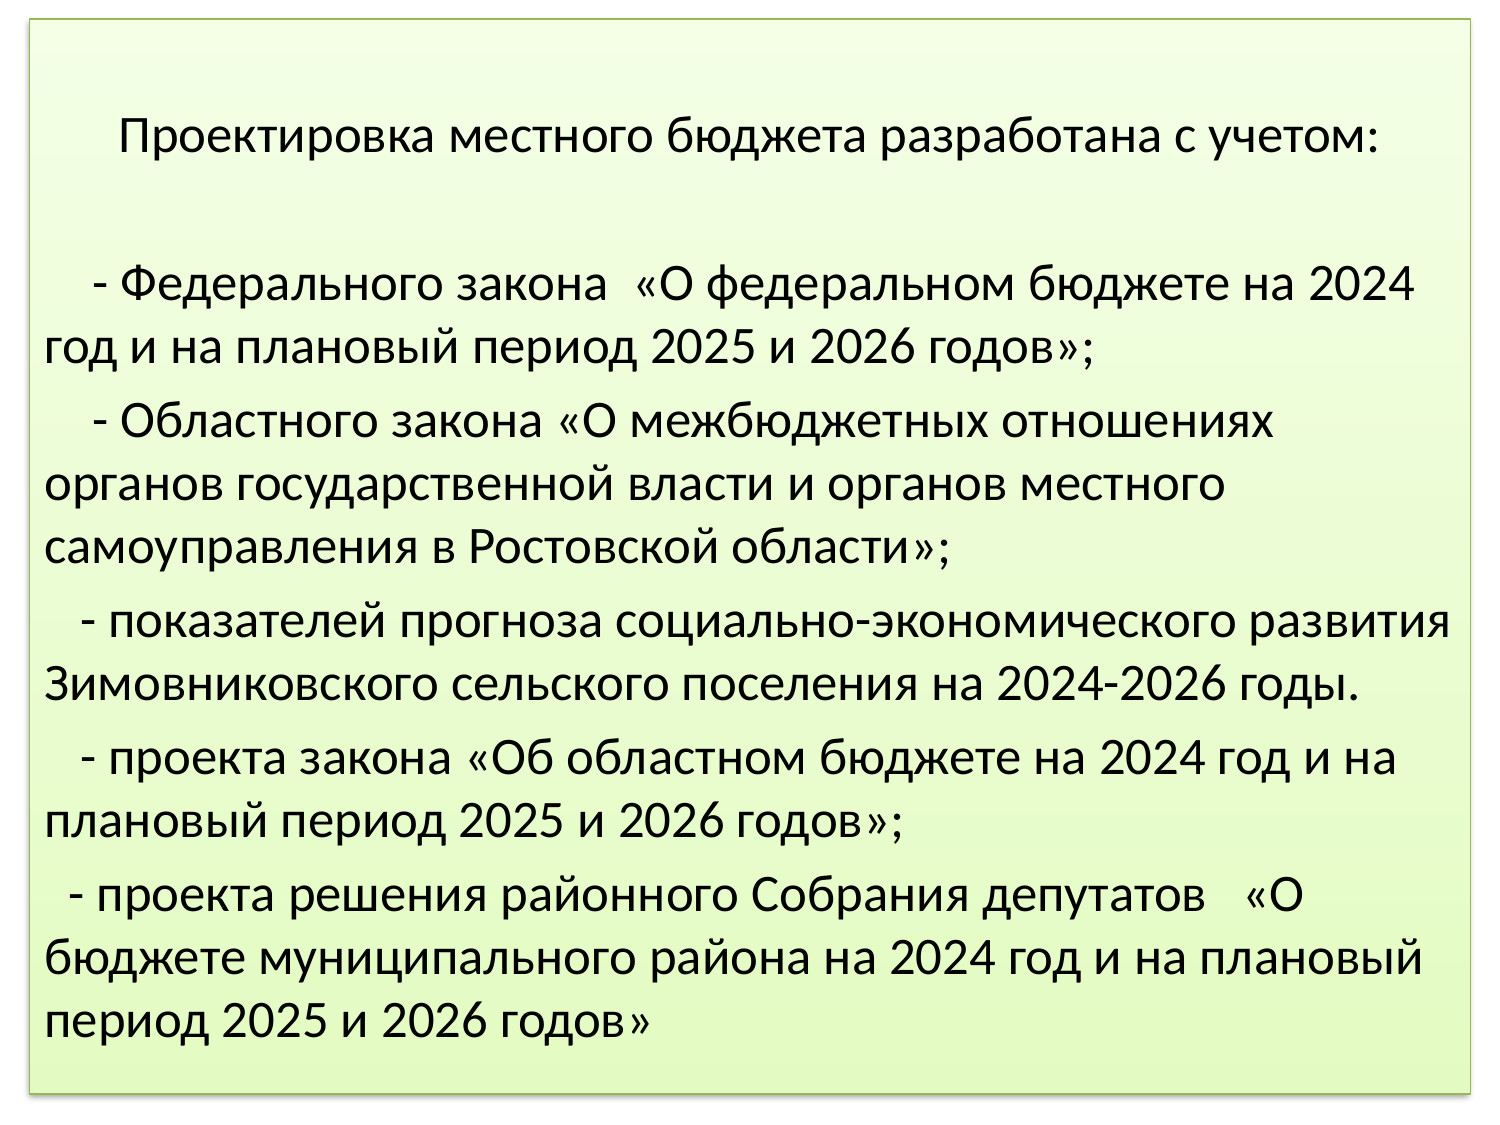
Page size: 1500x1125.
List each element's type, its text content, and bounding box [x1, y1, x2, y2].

list Проектировка местного бюджета разработана с учетом: - Федерального закона «О федеральном бюджете на 2024 год и на плановый период 2025 и 2026 годов»; - Областного закона «О межбюджетных отношениях органов государственной власти и органов местного самоуправления в Ростовской области»; - показателей прогноза социально-экономического развития Зимовниковского сельского поселения на 2024-2026 годы. - проекта закона «Об областном бюджете на 2024 год и на плановый период 2025 и 2026 годов»; - проекта решения районного Собрания депутатов «О бюджете муниципального района на 2024 год и на плановый период 2025 и 2026 годов» [29, 18, 1471, 1095]
